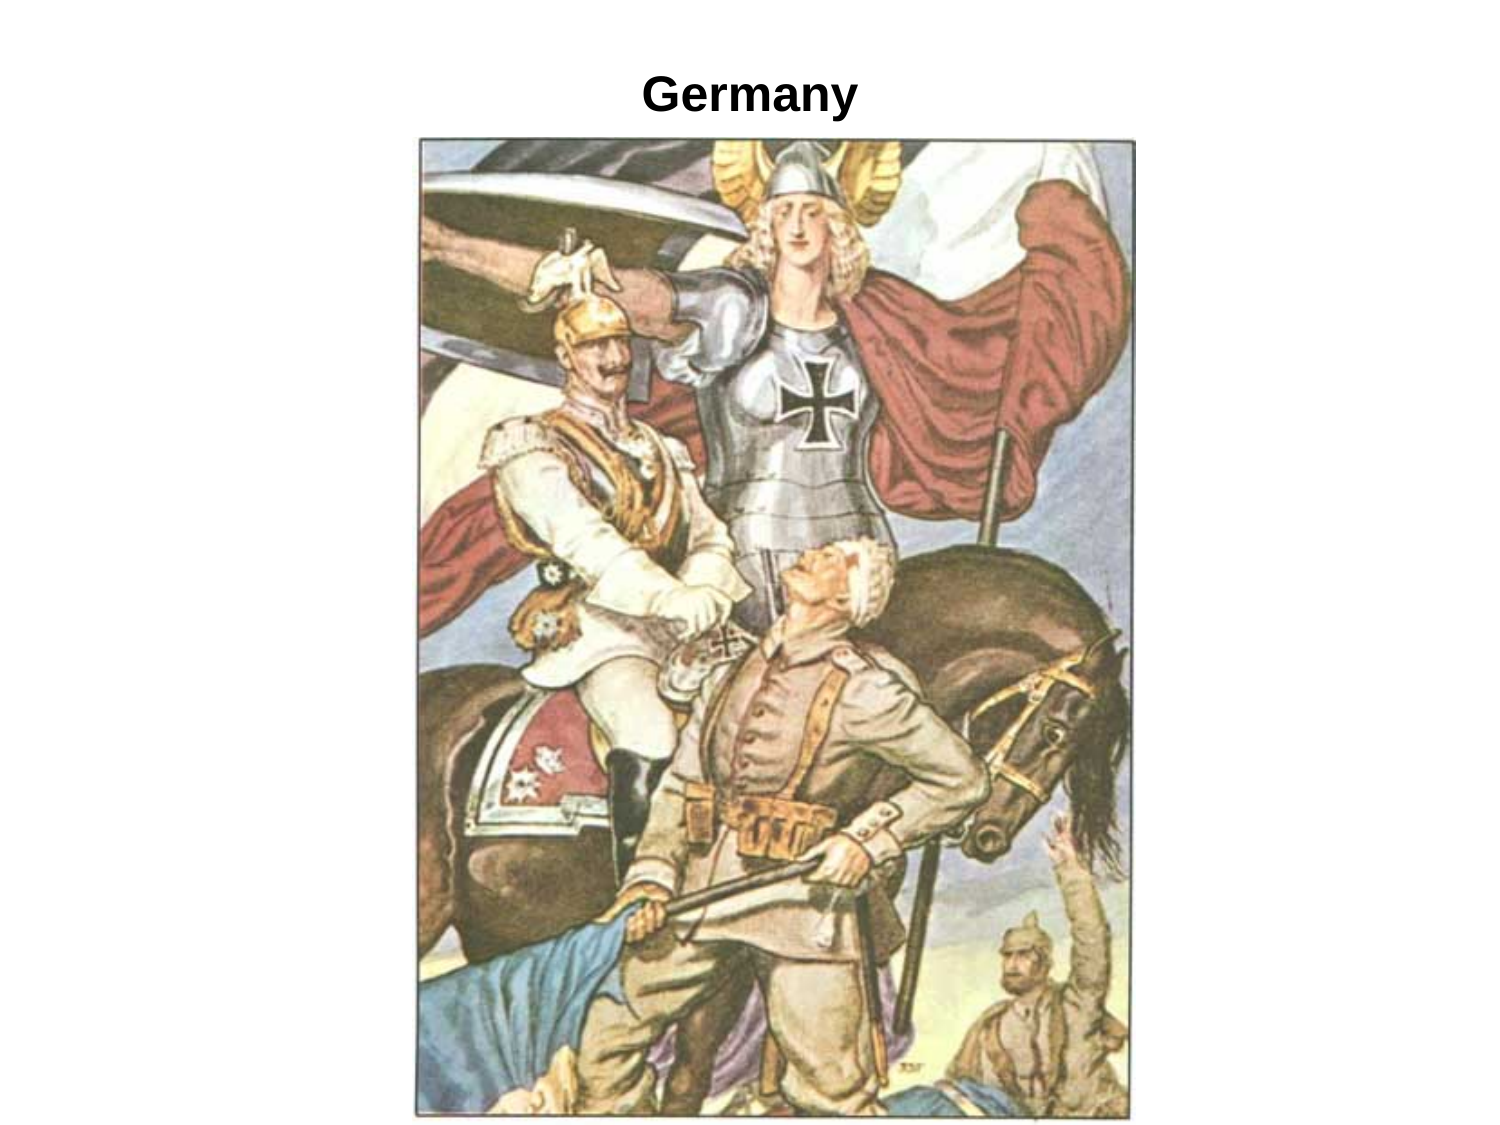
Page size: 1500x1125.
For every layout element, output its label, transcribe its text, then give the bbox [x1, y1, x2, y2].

picture [412, 137, 1137, 1125]
title Germany [74, 44, 1426, 138]
